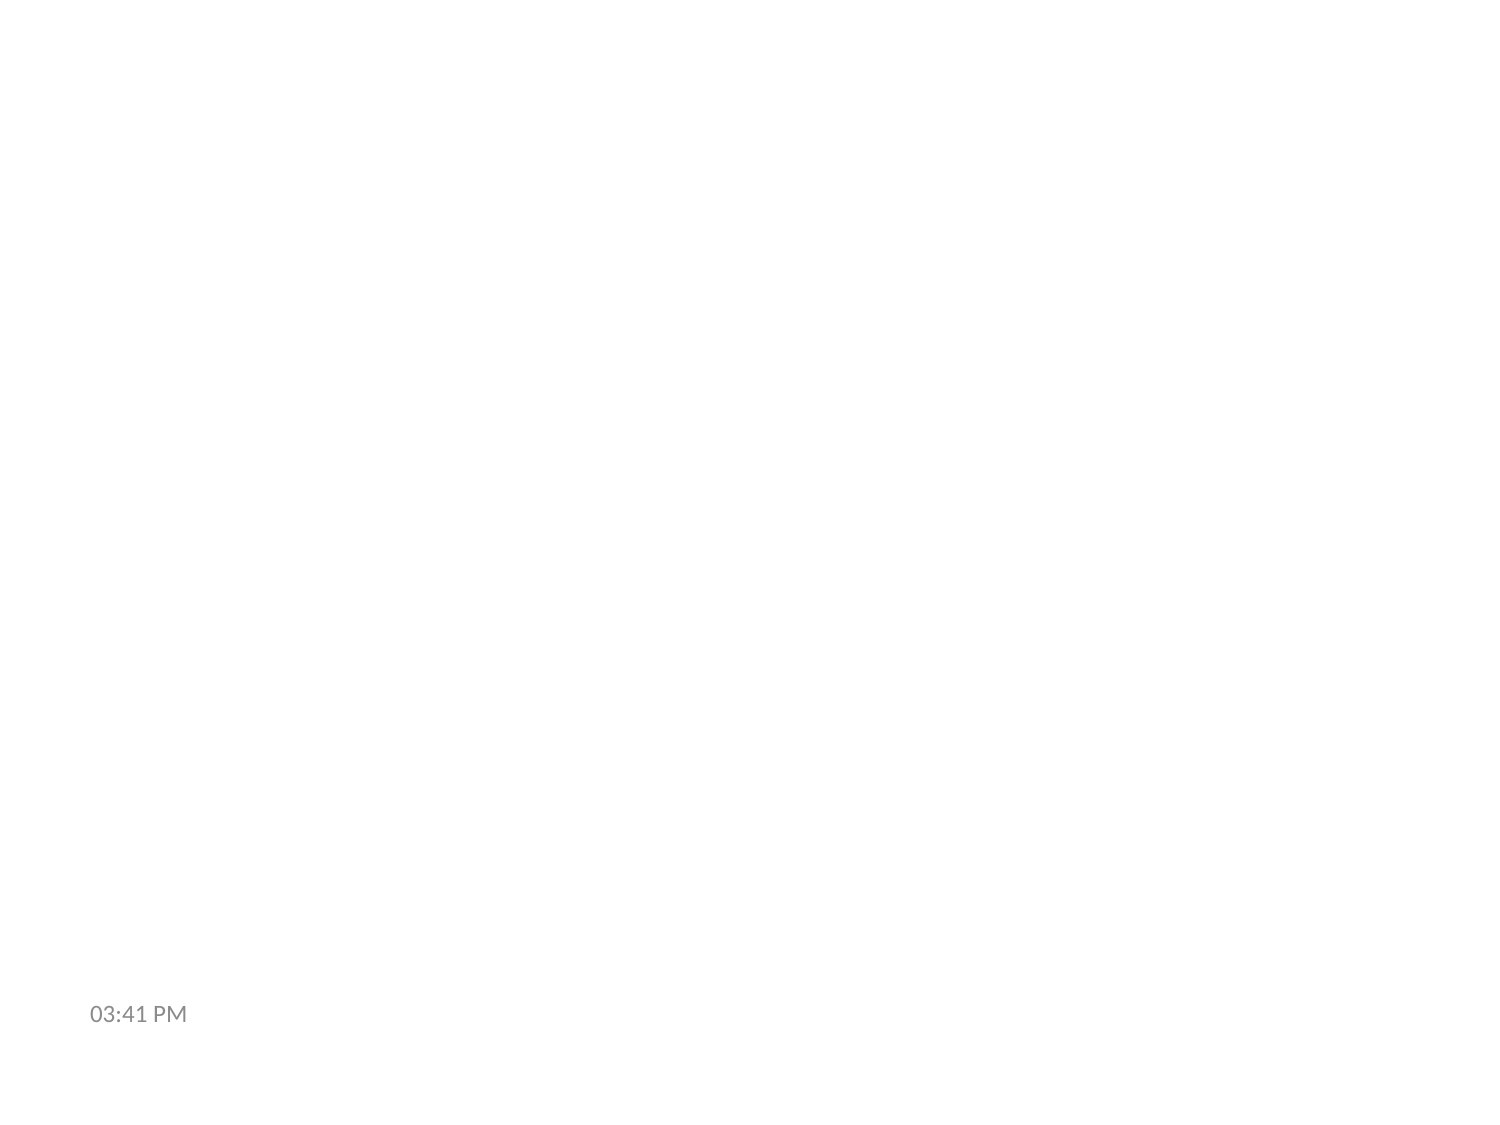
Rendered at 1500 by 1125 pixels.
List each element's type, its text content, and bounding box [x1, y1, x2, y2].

text_box 3:35 PM [75, 982, 425, 1043]
